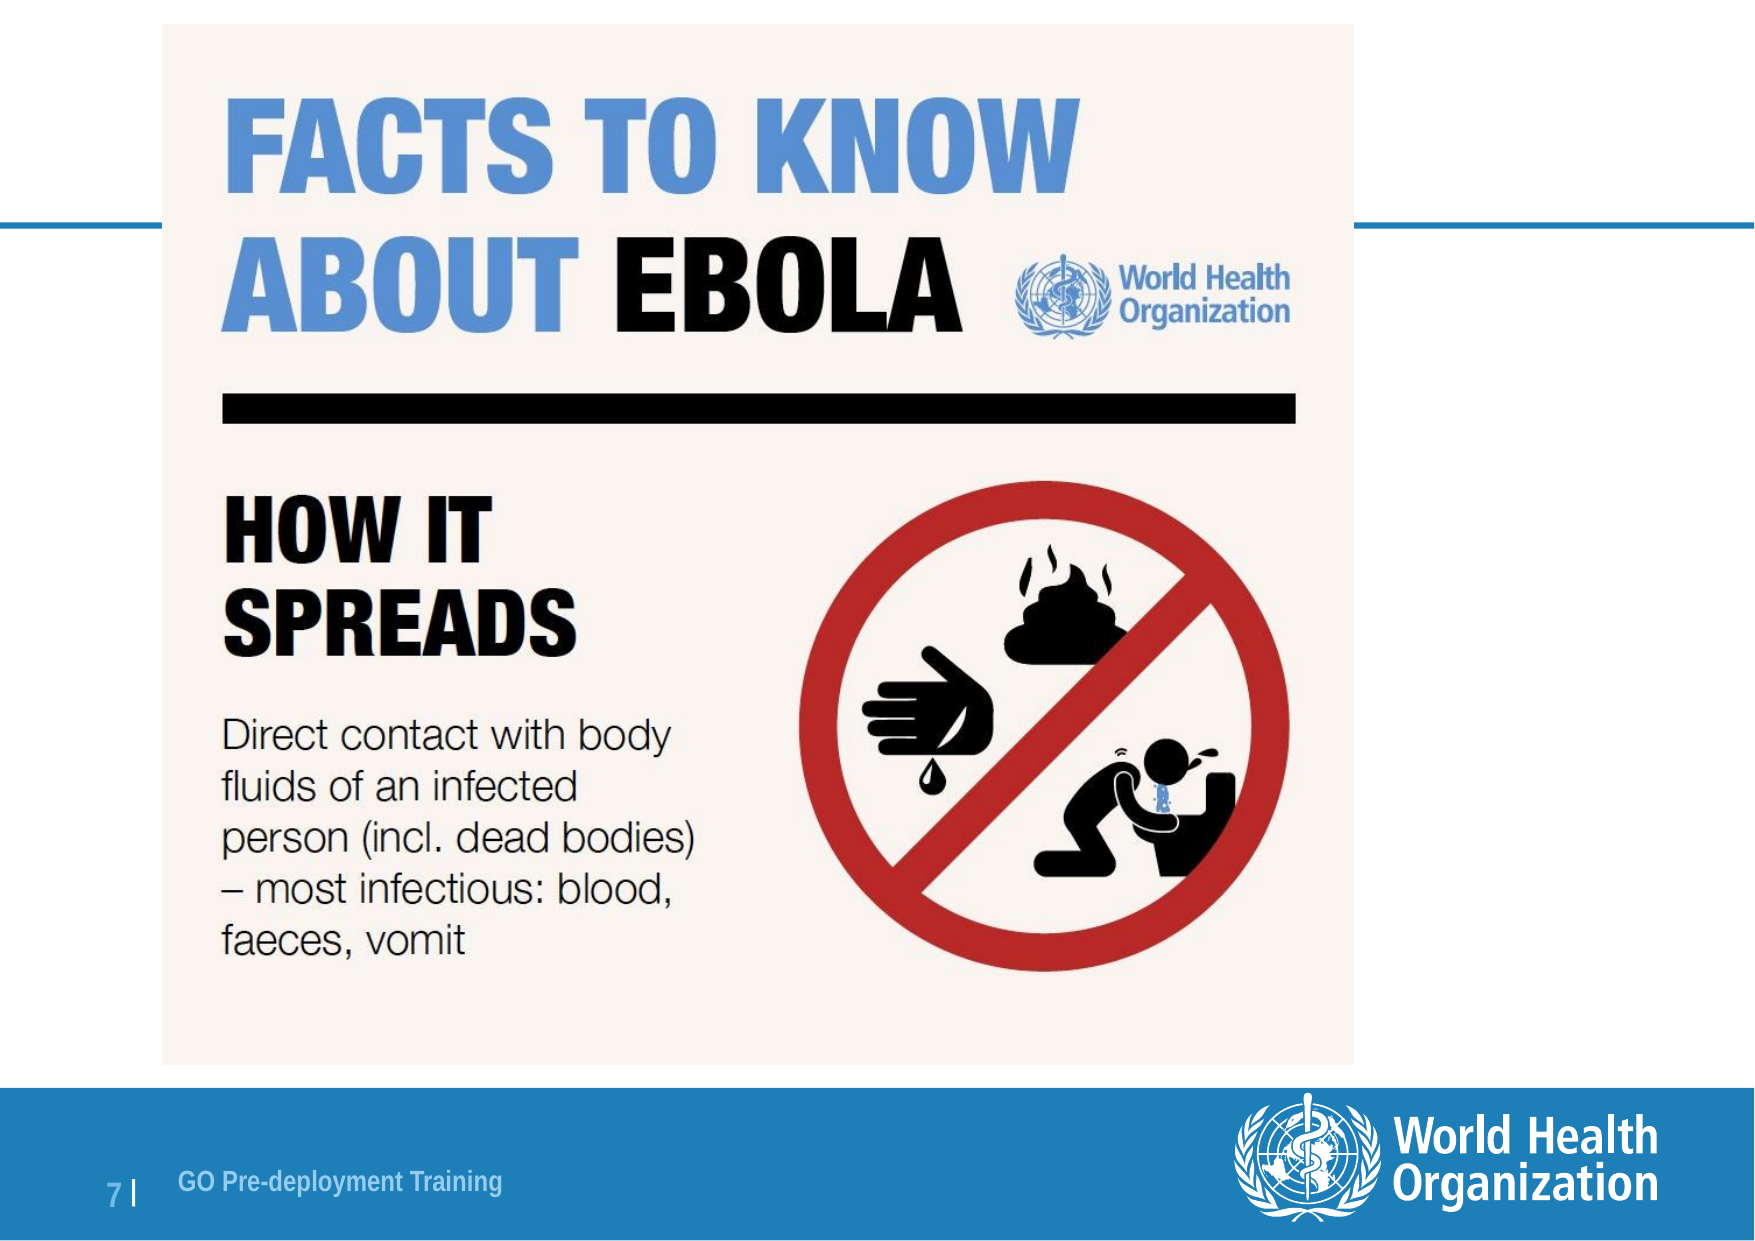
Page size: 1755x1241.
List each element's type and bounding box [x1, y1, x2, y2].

list [161, 24, 1354, 1065]
